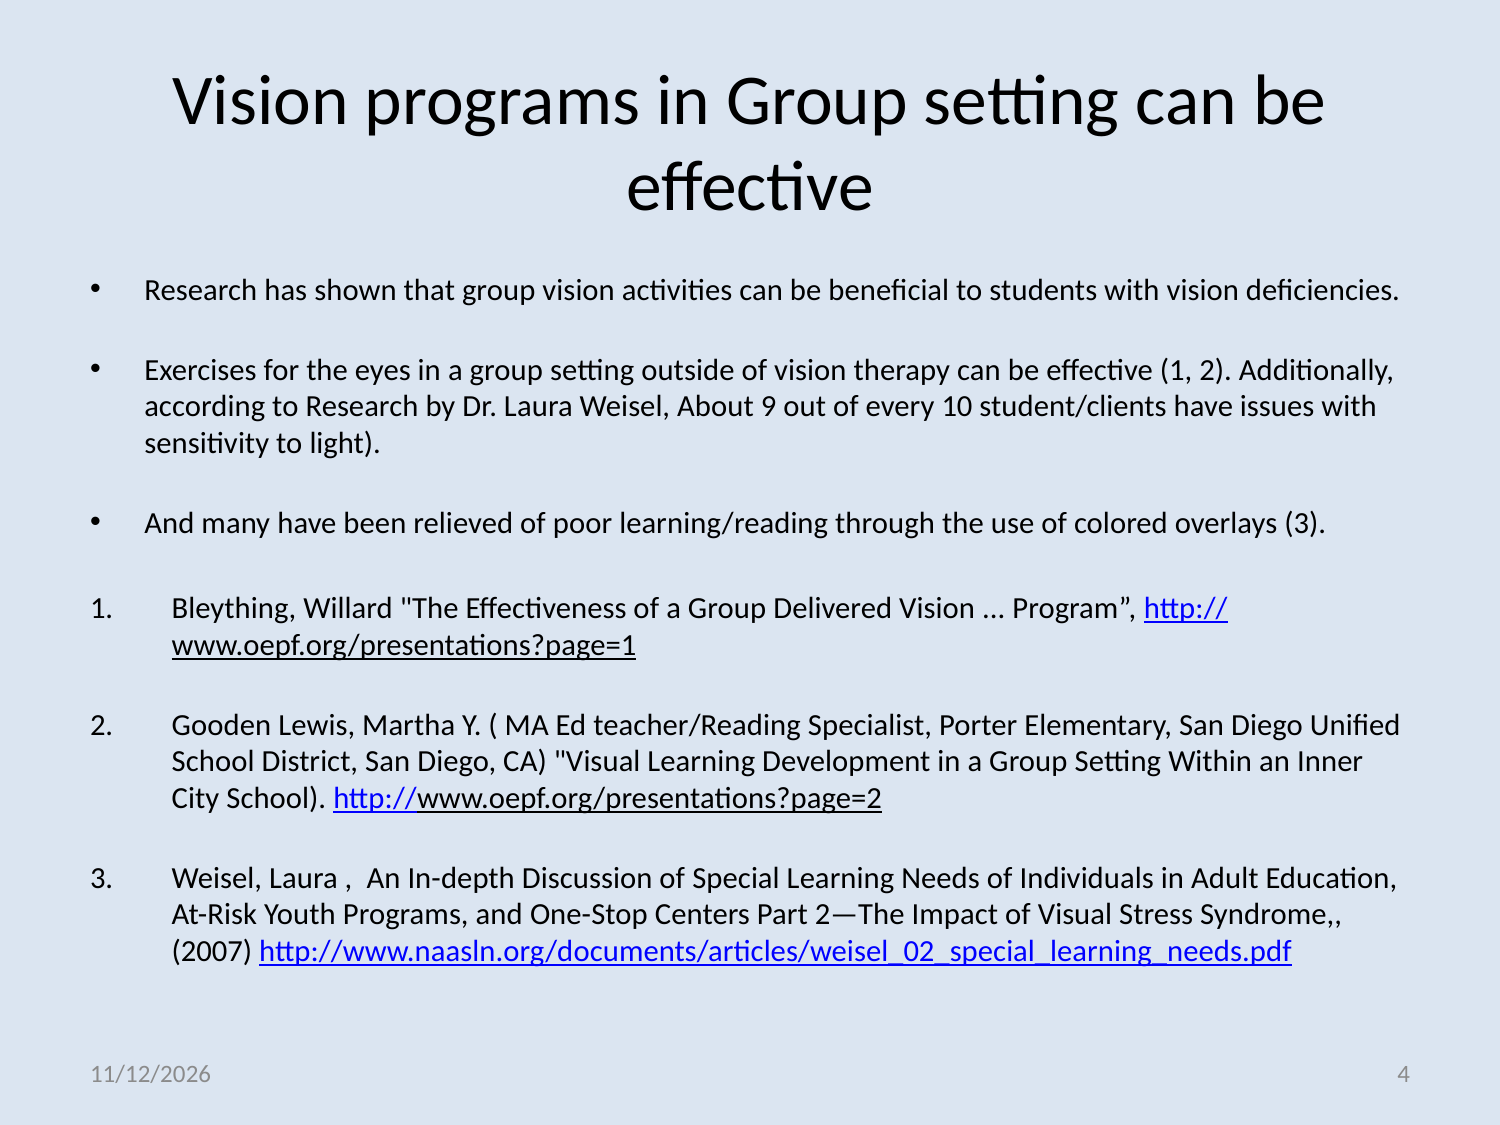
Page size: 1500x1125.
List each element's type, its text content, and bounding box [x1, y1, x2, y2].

list Research has shown that group vision activities can be beneficial to students with vision deficiencies. Exercises for the eyes in a group setting outside of vision therapy can be effective (1, 2). Additionally, according to Research by Dr. Laura Weisel, About 9 out of every 10 student/clients have issues with sensitivity to light). And many have been relieved of poor learning/reading through the use of colored overlays (3). Bleything, Willard "The Effectiveness of a Group Delivered Vision ... Program”, http://www.oepf.org/presentations?page=1 Gooden Lewis, Martha Y. ( MA Ed teacher/Reading Specialist, Porter Elementary, San Diego Unified School District, San Diego, CA) "Visual Learning Development in a Group Setting Within an Inner City School). http://www.oepf.org/presentations?page=2 Weisel, Laura , An In-depth Discussion of Special Learning Needs of Individuals in Adult Education, At-Risk Youth Programs, and One-Stop Centers Part 2—The Impact of Visual Stress Syndrome,, (2007) http://www.naasln.org/documents/articles/weisel_02_special_learning_needs.pdf [75, 262, 1425, 1005]
slide_number 4 [1074, 1042, 1425, 1103]
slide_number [75, 1042, 425, 1103]
title Vision programs in Group setting can be effective [75, 45, 1425, 233]
